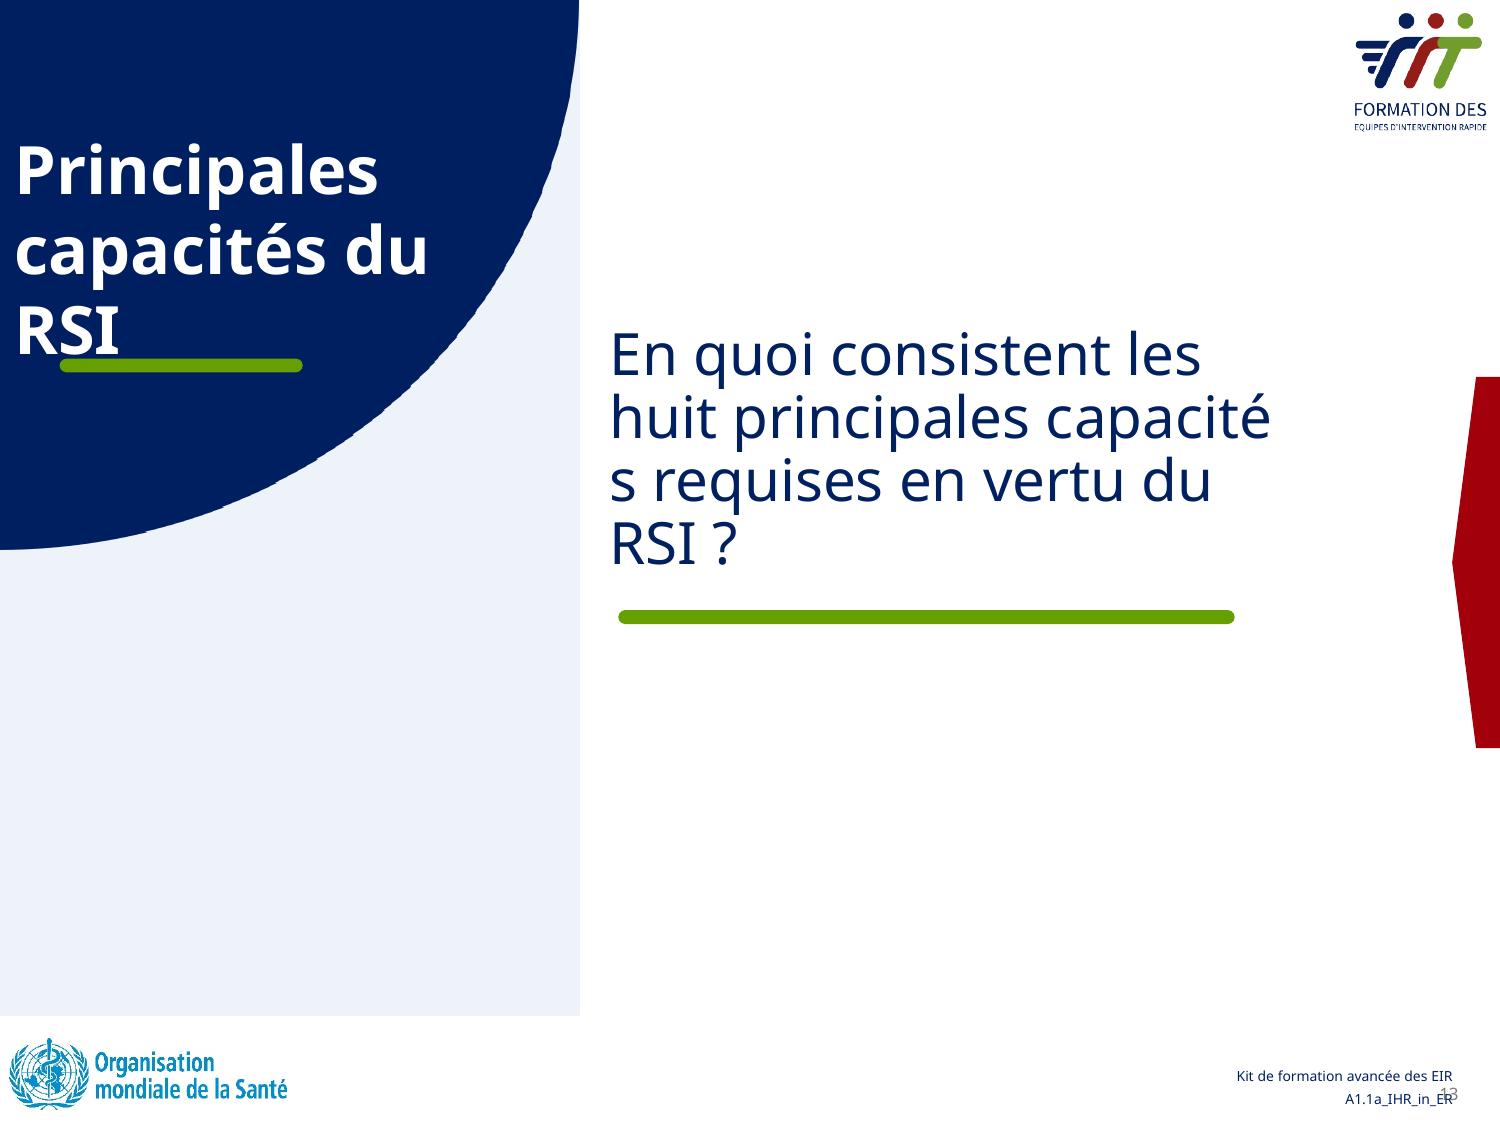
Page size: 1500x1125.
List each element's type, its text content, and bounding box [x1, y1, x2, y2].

text_box [59, 358, 303, 373]
picture [9, 1038, 287, 1110]
text_box Principales capacités du RSI [8, 120, 454, 375]
text_box [618, 610, 1235, 625]
picture [1354, 12, 1487, 132]
picture [50, 1051, 56, 1060]
title En quoi consistent les huit principales capacités requises en vertu du RSI ? [609, 374, 1296, 731]
picture [0, 0, 580, 1018]
